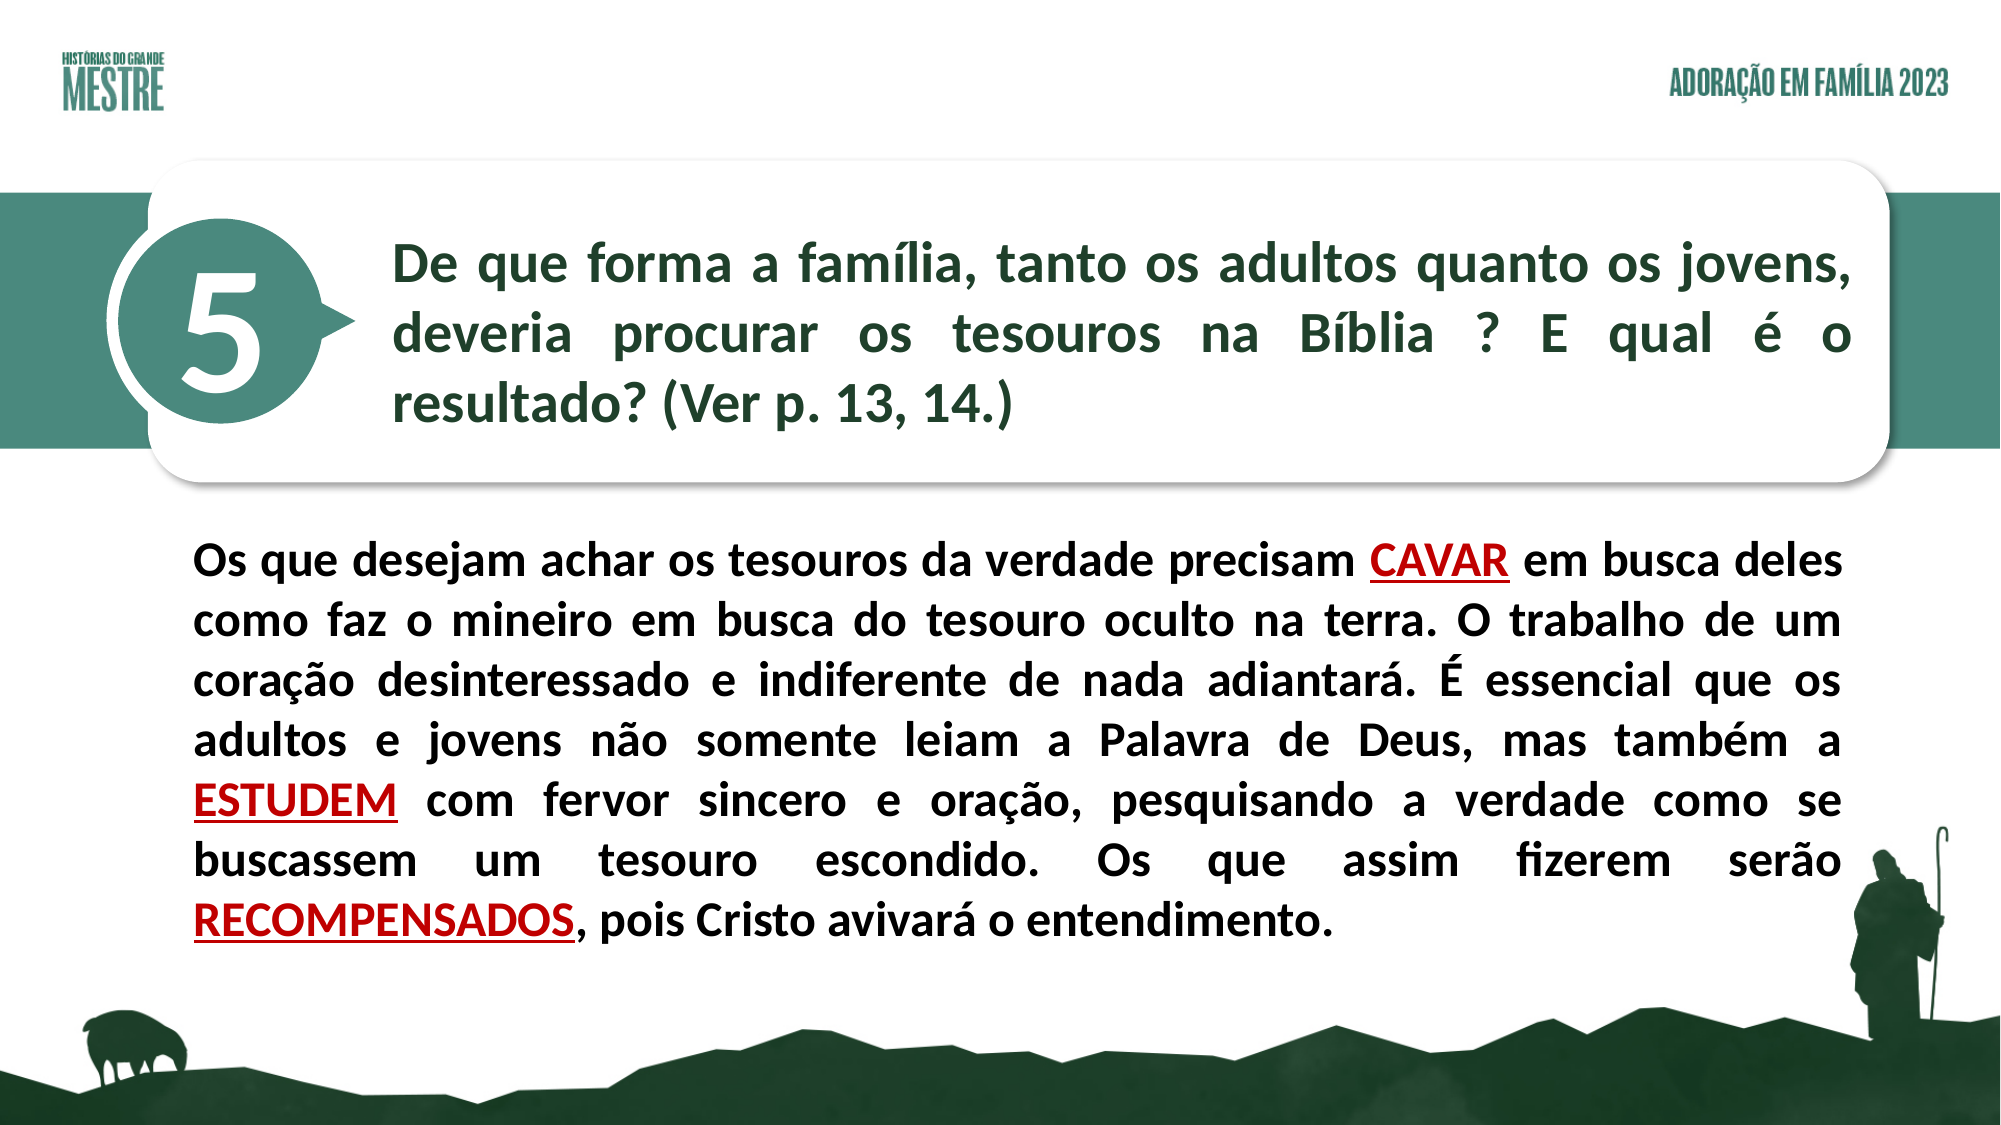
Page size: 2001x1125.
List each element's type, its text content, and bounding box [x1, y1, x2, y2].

picture [0, 0, 2001, 1125]
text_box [0, 160, 2000, 483]
text_box Os que desejam achar os tesouros da verdade precisam CAVAR em busca deles como faz o mineiro em busca do tesouro oculto na terra. O trabalho de um coração desinteressado e indiferente de nada adiantará. É essencial que os adultos e jovens não somente leiam a Palavra de Deus, mas também a ESTUDEM com fervor sincero e oração, pesquisando a verdade como se buscassem um tesouro escondido. Os que assim fizerem serão RECOMPENSADOS, pois Cristo avivará o entendimento. [179, 519, 1859, 954]
